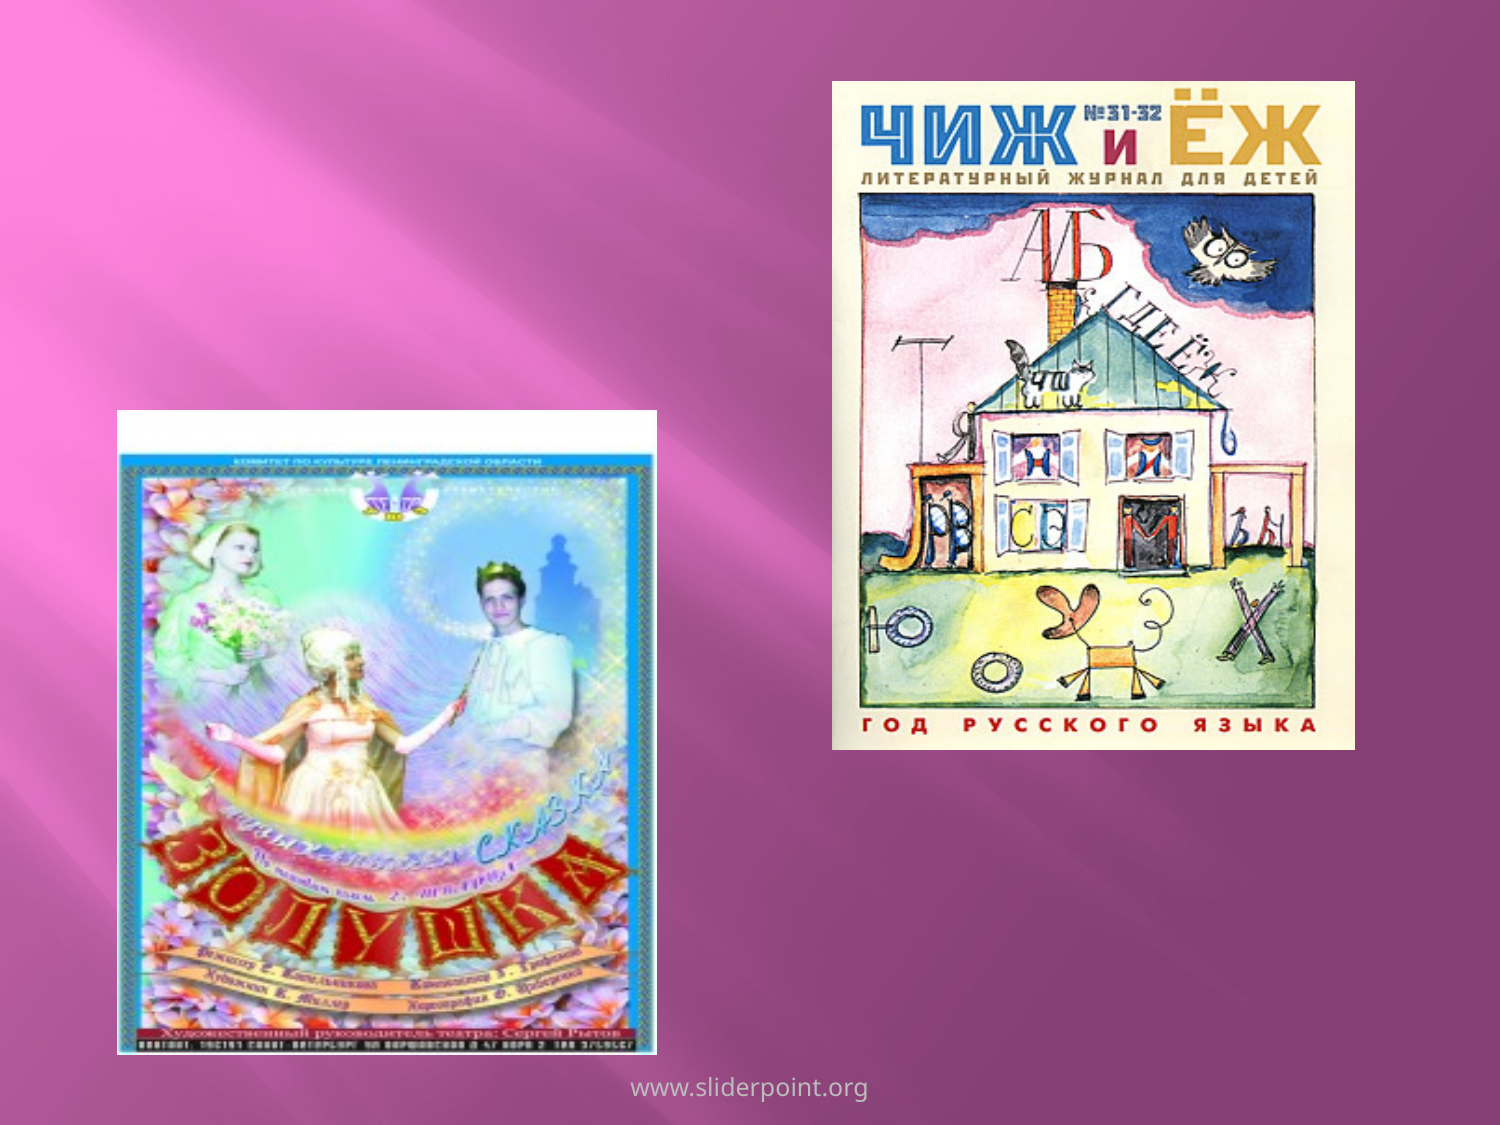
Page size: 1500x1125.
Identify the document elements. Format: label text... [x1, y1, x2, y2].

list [116, 409, 657, 1055]
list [832, 81, 1355, 751]
footer www.sliderpoint.org [512, 1052, 988, 1113]
